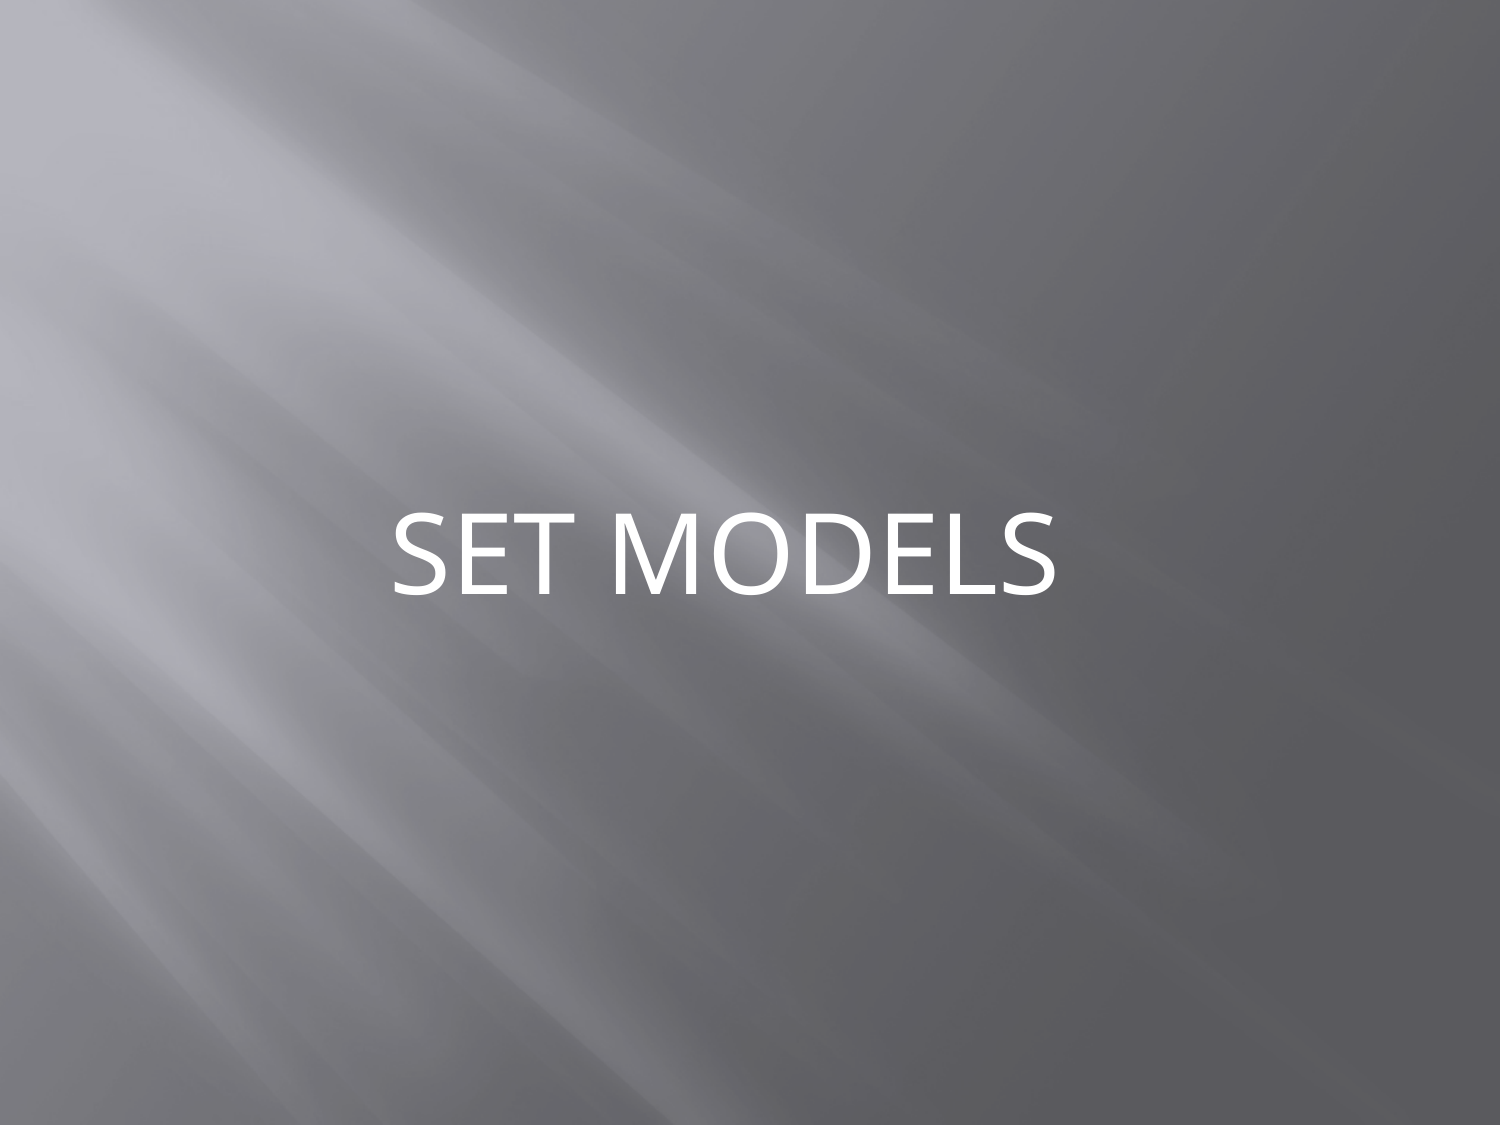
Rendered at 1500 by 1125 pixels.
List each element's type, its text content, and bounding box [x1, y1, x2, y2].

text_box SET MODELS [337, 474, 1113, 625]
